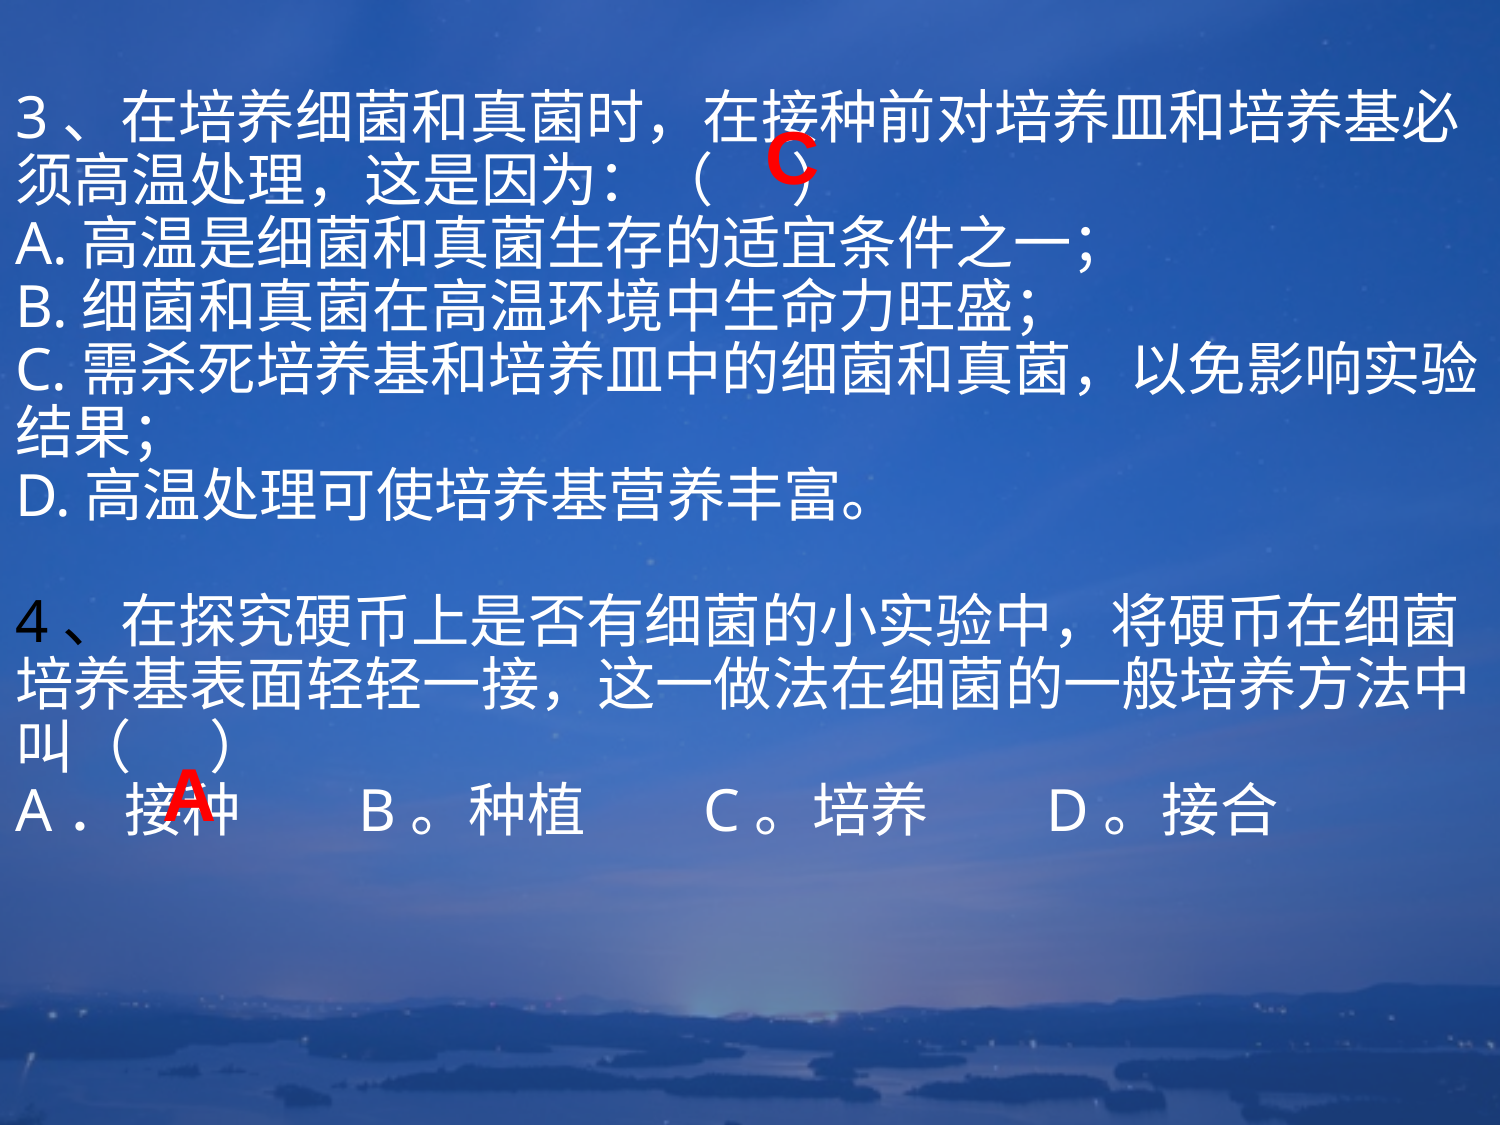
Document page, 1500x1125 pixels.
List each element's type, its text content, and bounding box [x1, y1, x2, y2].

title 3、在培养细菌和真菌时，在接种前对培养皿和培养基必须高温处理，这是因为：（ ） A.高温是细菌和真菌生存的适宜条件之一； B.细菌和真菌在高温环境中生命力旺盛； C.需杀死培养基和培养皿中的细菌和真菌，以免影响实验结果； D.高温处理可使培养基营养丰富。 4、在探究硬币上是否有细菌的小实验中，将硬币在细菌培养基表面轻轻一接，这一做法在细菌的一般培养方法中叫（ ） A．接种 B。种植 C。培养 D。接合 [0, 31, 1500, 972]
text_box C [750, 101, 835, 207]
text_box A [147, 739, 232, 845]
